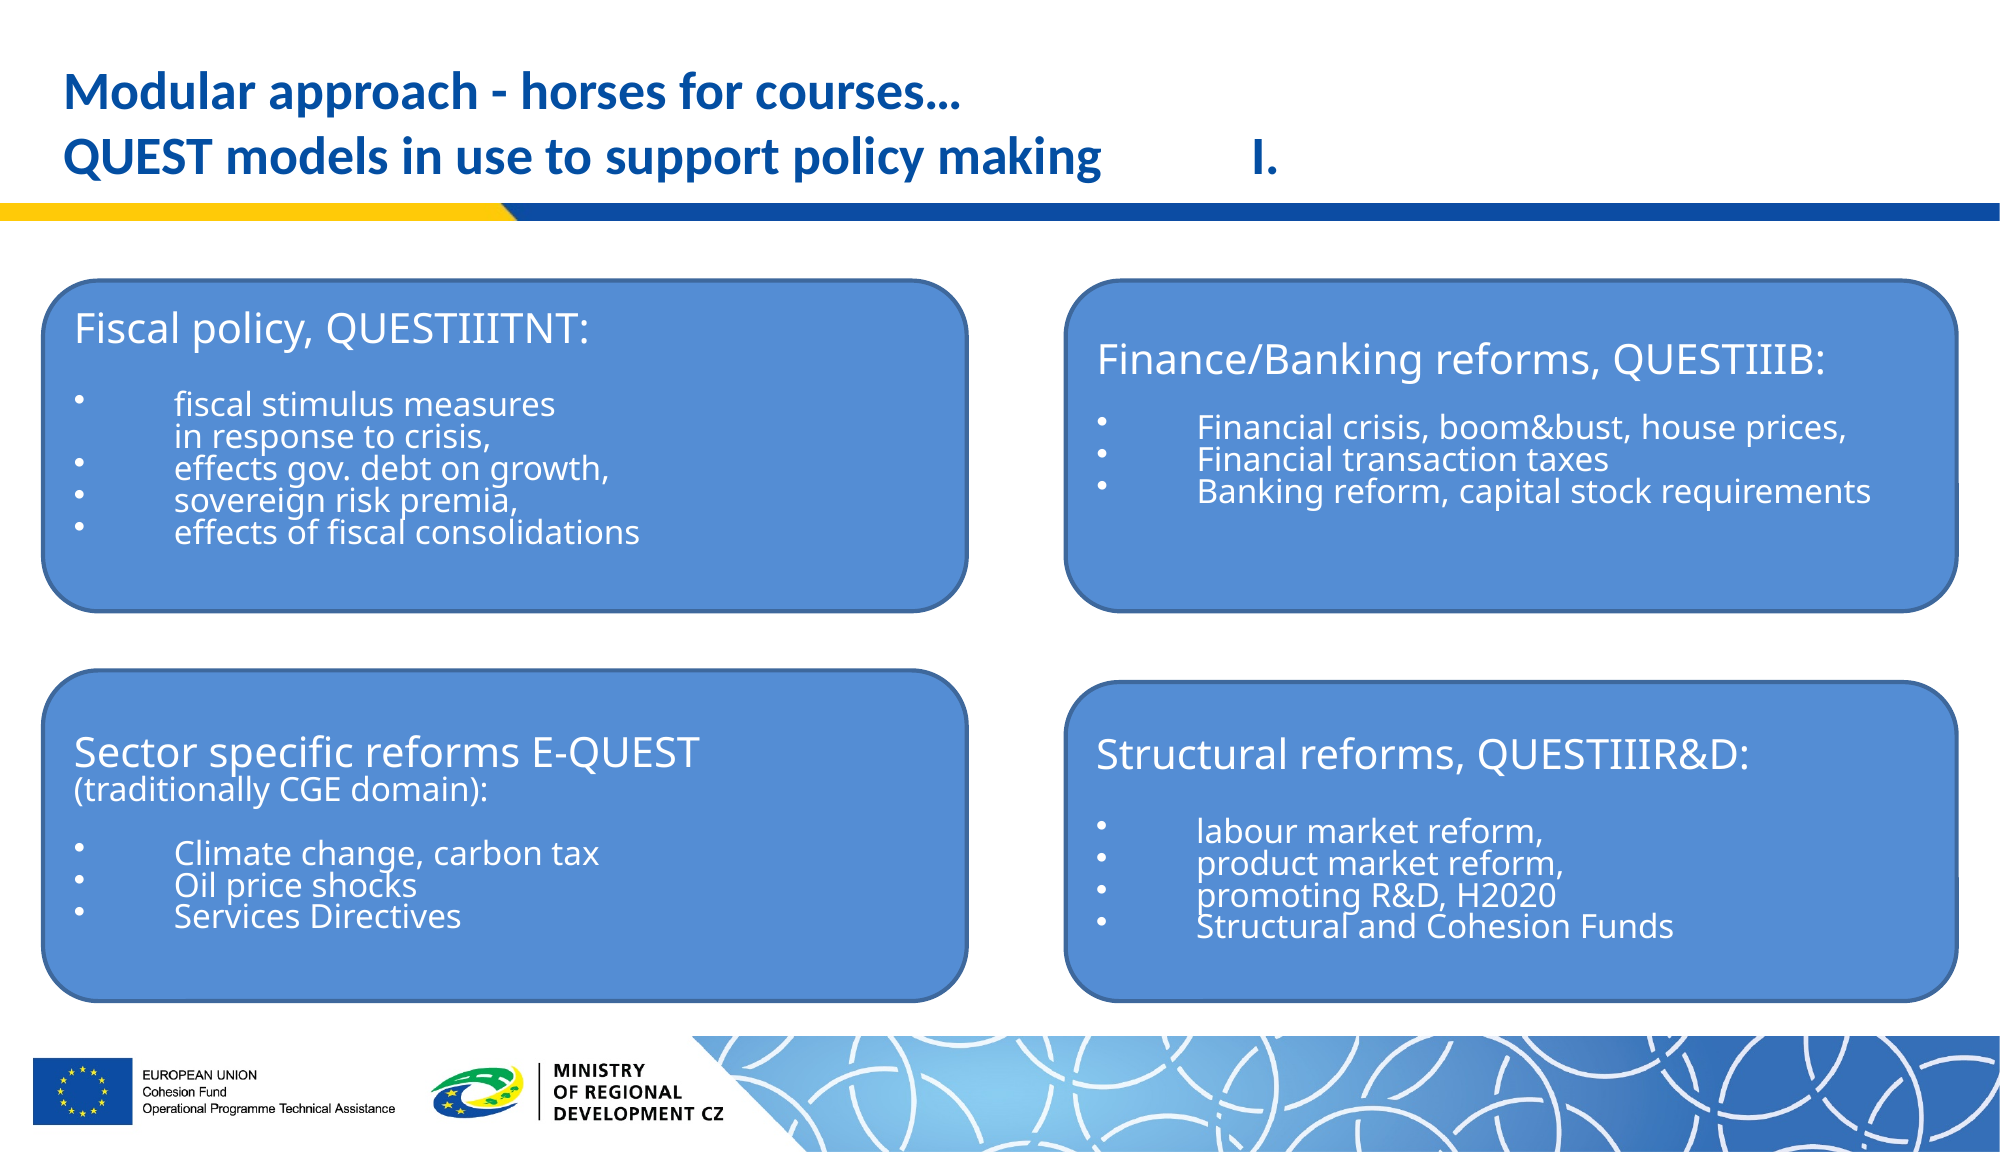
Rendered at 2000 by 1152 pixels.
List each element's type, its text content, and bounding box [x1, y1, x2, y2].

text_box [42, 280, 1957, 1002]
title Modular approach - horses for courses… QUEST models in use to support policy making I. [43, 44, 1957, 197]
picture [0, 203, 2000, 221]
picture [0, 1036, 2000, 1152]
